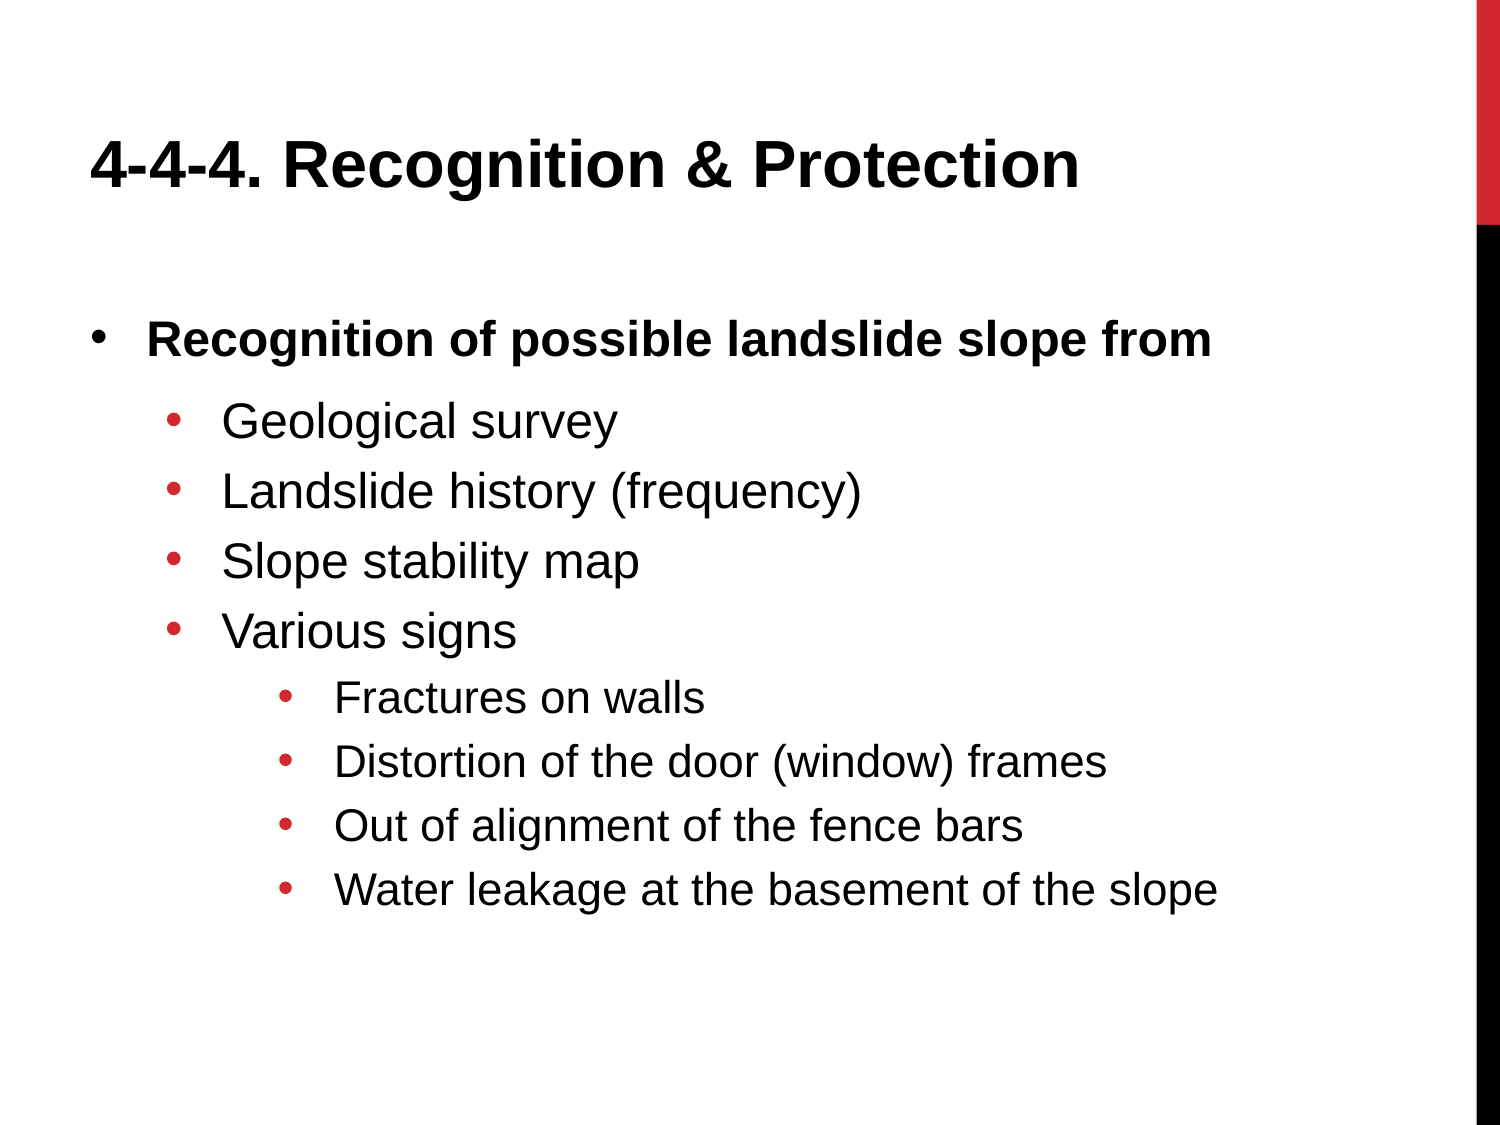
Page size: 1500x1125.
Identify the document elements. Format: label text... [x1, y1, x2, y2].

list 4-4-4. Recognition & Protection Recognition of possible landslide slope from Geological survey Landslide history (frequency) Slope stability map Various signs Fractures on walls Distortion of the door (window) frames Out of alignment of the fence bars Water leakage at the basement of the slope [75, 113, 1325, 1005]
